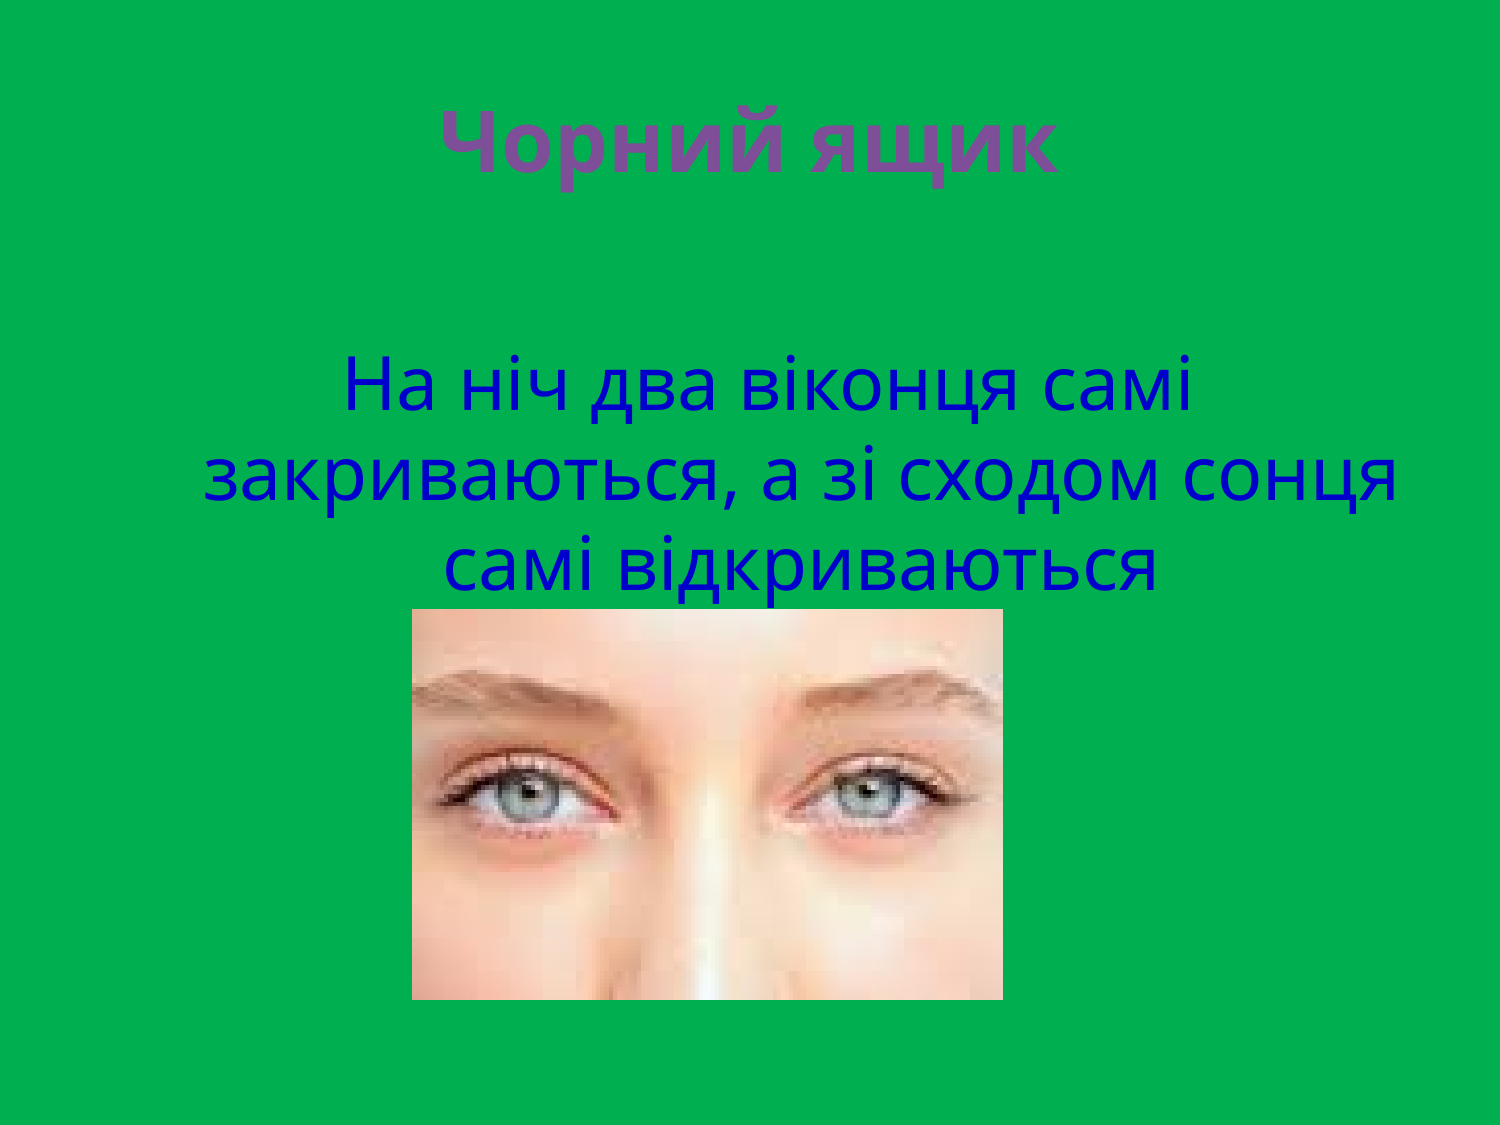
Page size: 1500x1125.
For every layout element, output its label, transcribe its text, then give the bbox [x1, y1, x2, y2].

list На ніч два віконця самі закриваються, а зі сходом сонця самі відкриваються [82, 328, 1432, 570]
title Чорний ящик [75, 45, 1425, 233]
picture [411, 609, 1004, 1000]
